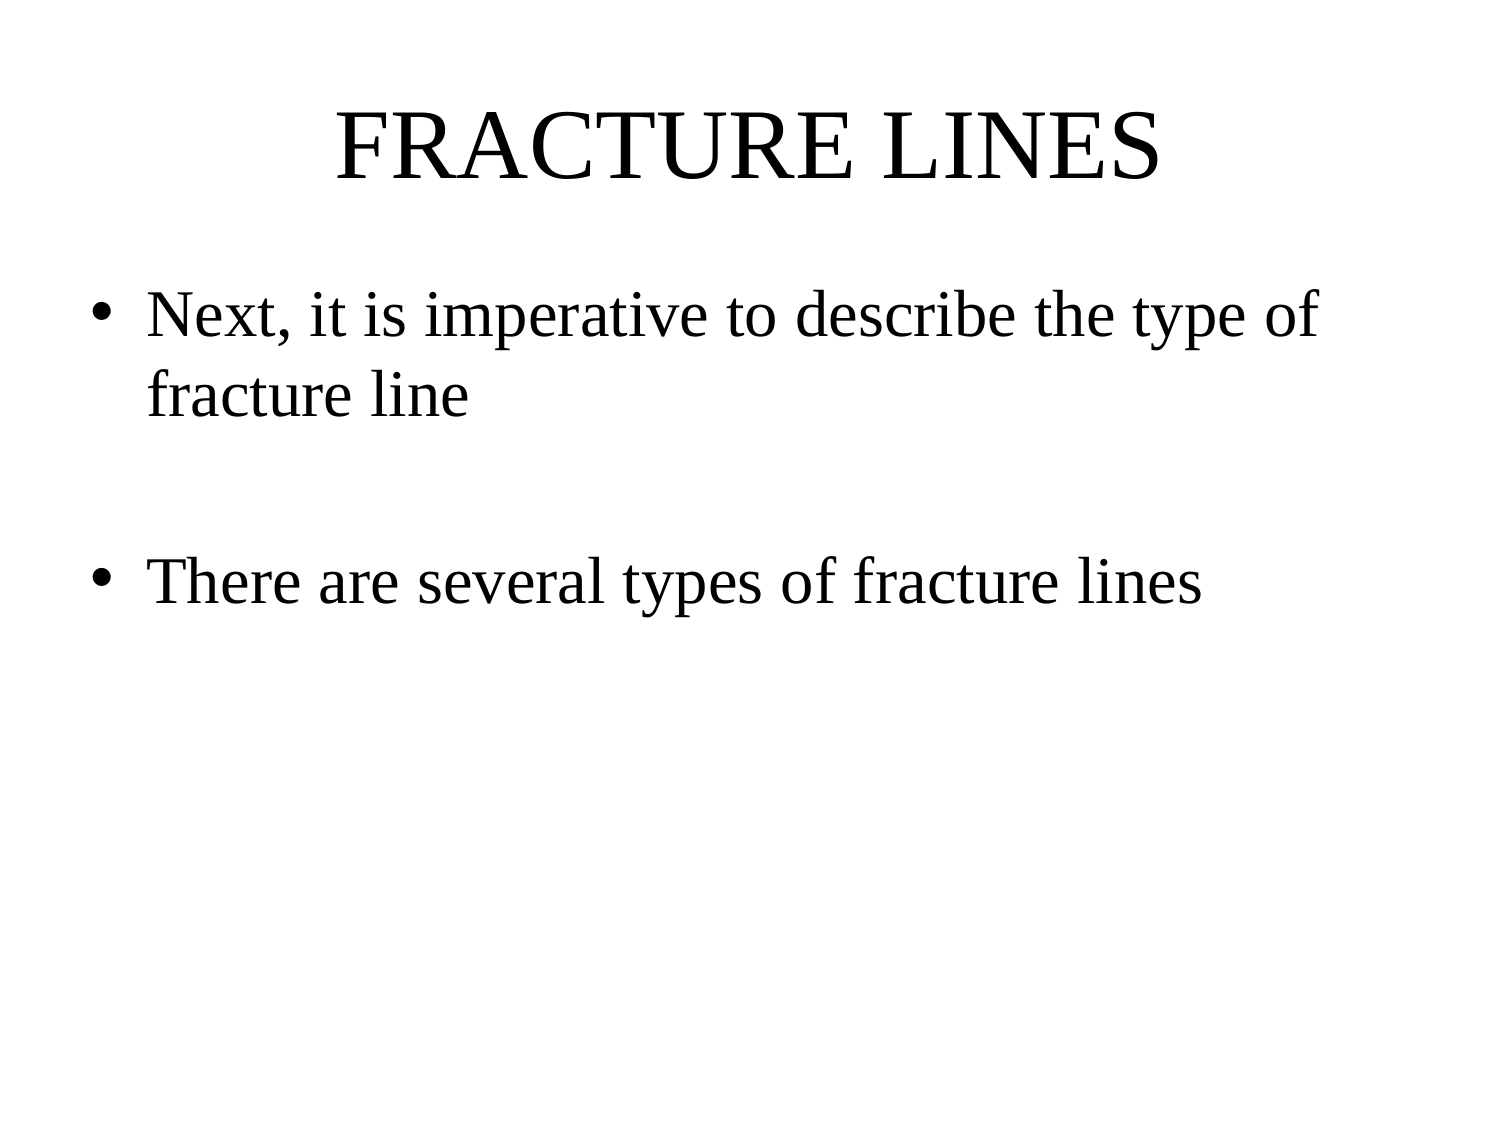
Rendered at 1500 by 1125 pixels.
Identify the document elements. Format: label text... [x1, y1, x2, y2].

title FRACTURE LINES [75, 45, 1425, 233]
list Next, it is imperative to describe the type of fracture line There are several types of fracture lines [75, 262, 1425, 1005]
